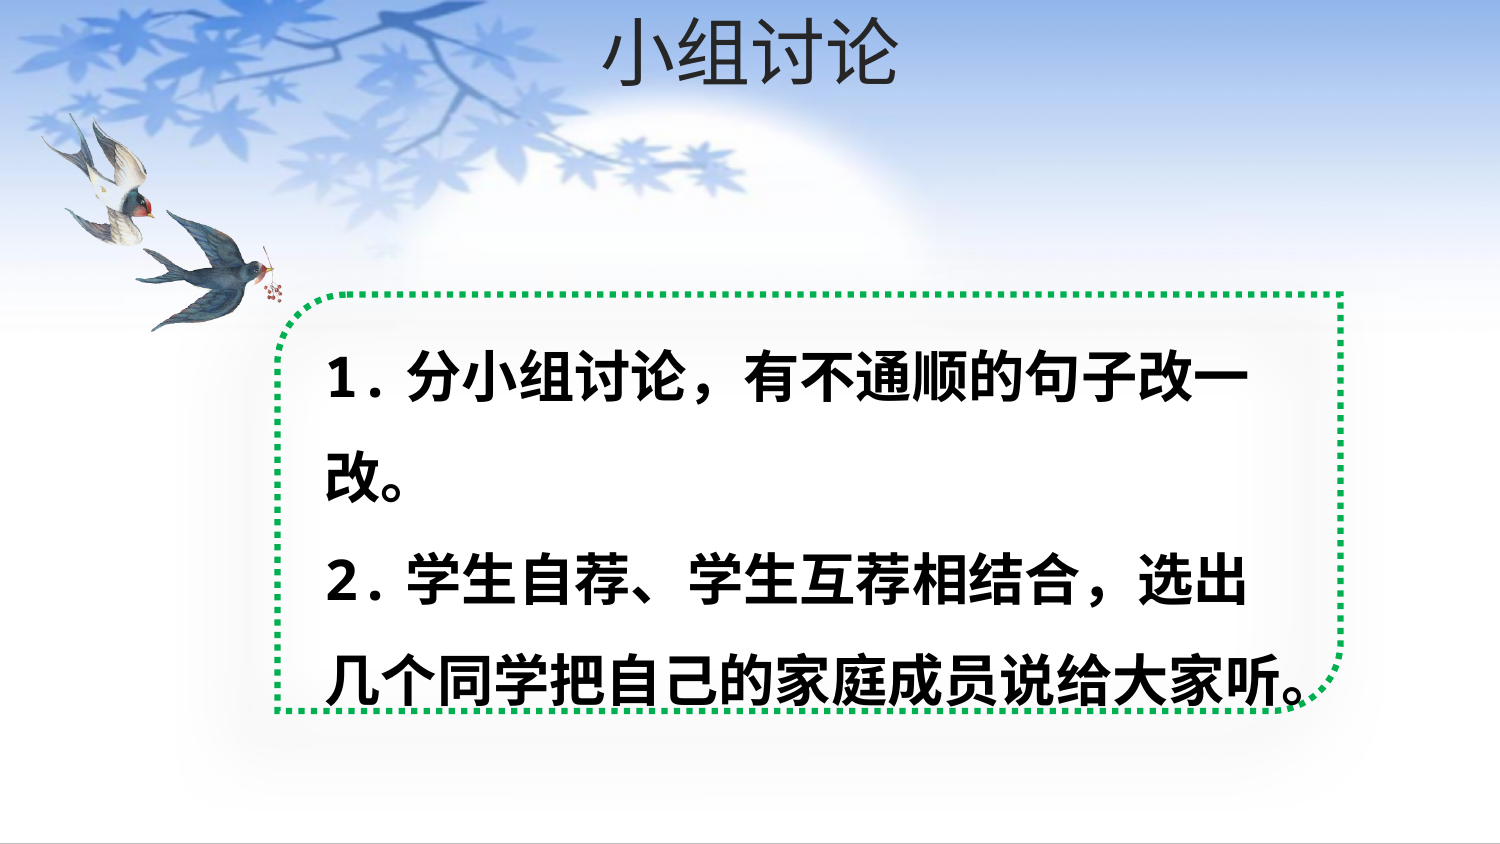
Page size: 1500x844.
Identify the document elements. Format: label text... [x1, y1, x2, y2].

title 小组讨论 [103, 0, 1397, 102]
text_box [276, 359, 309, 712]
text_box 1.分小组讨论，有不通顺的句子改一改。 2.学生自荐、学生互荐相结合，选出几个同学把自己的家庭成员说给大家听。 [309, 300, 1320, 720]
text_box [324, 293, 1342, 692]
picture [0, 0, 1500, 844]
